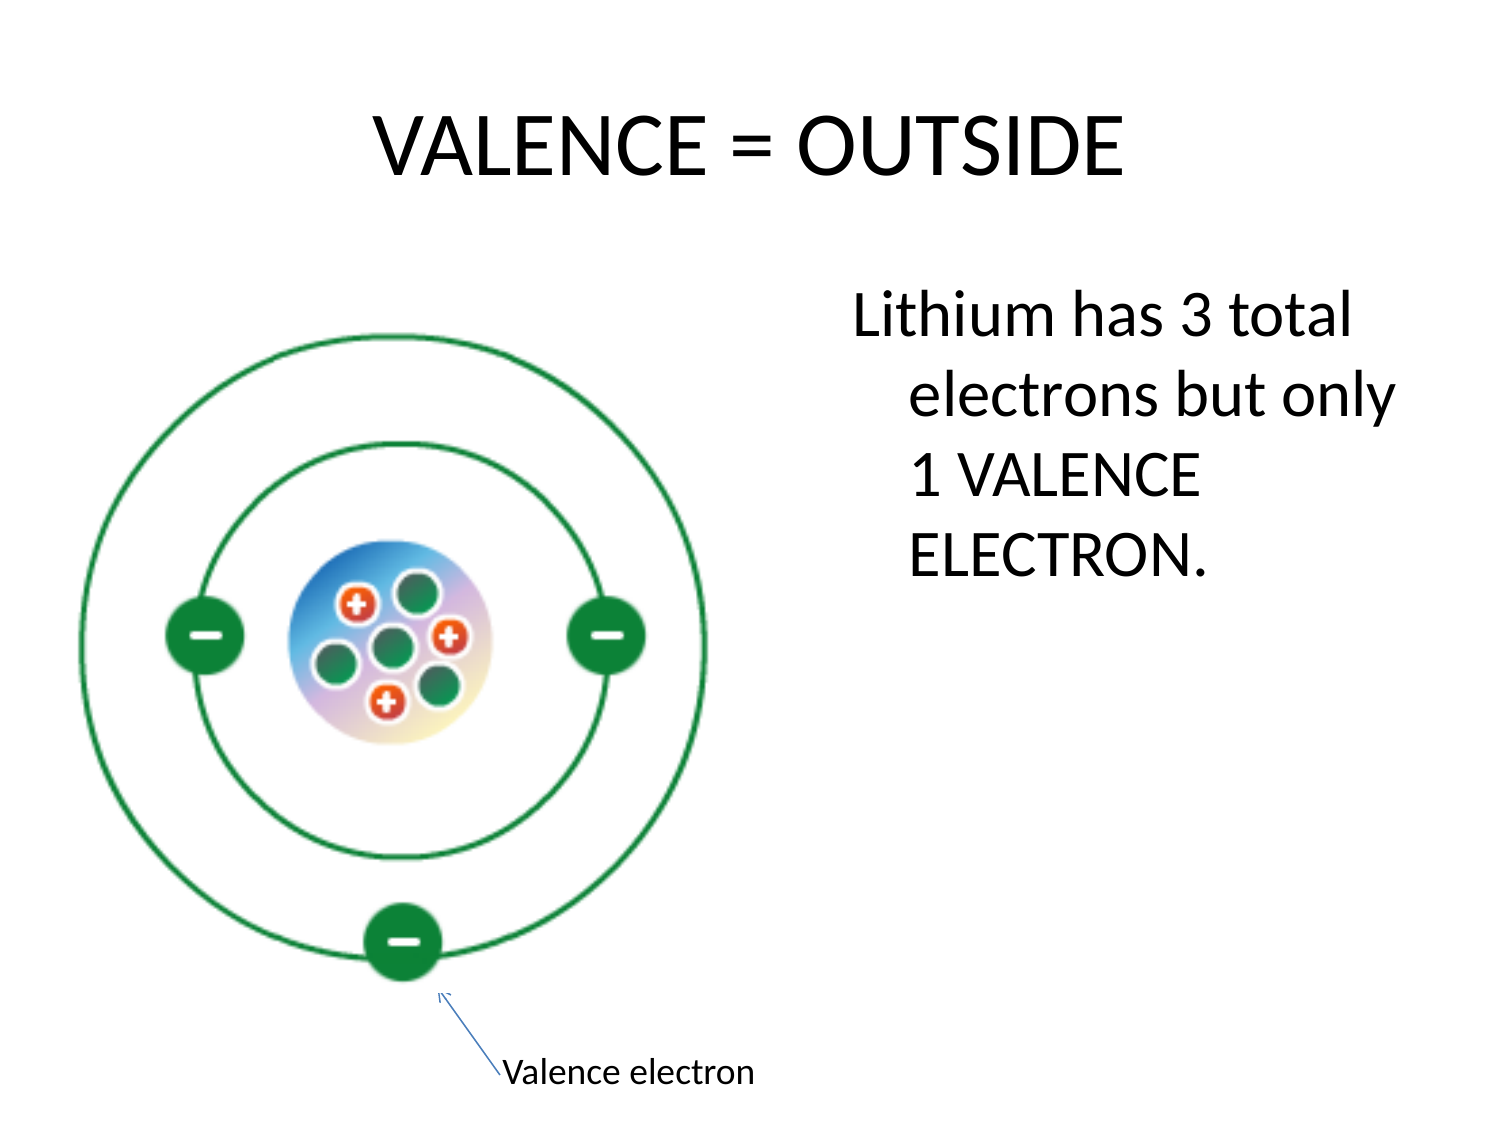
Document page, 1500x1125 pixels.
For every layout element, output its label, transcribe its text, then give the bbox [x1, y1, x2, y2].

list Lithium has 3 total electrons but only 1 VALENCE ELECTRON. [837, 262, 1425, 1005]
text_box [437, 1001, 501, 1076]
title VALENCE = OUTSIDE [75, 45, 1425, 233]
picture [55, 312, 714, 993]
text_box Valence electron [487, 1039, 850, 1100]
